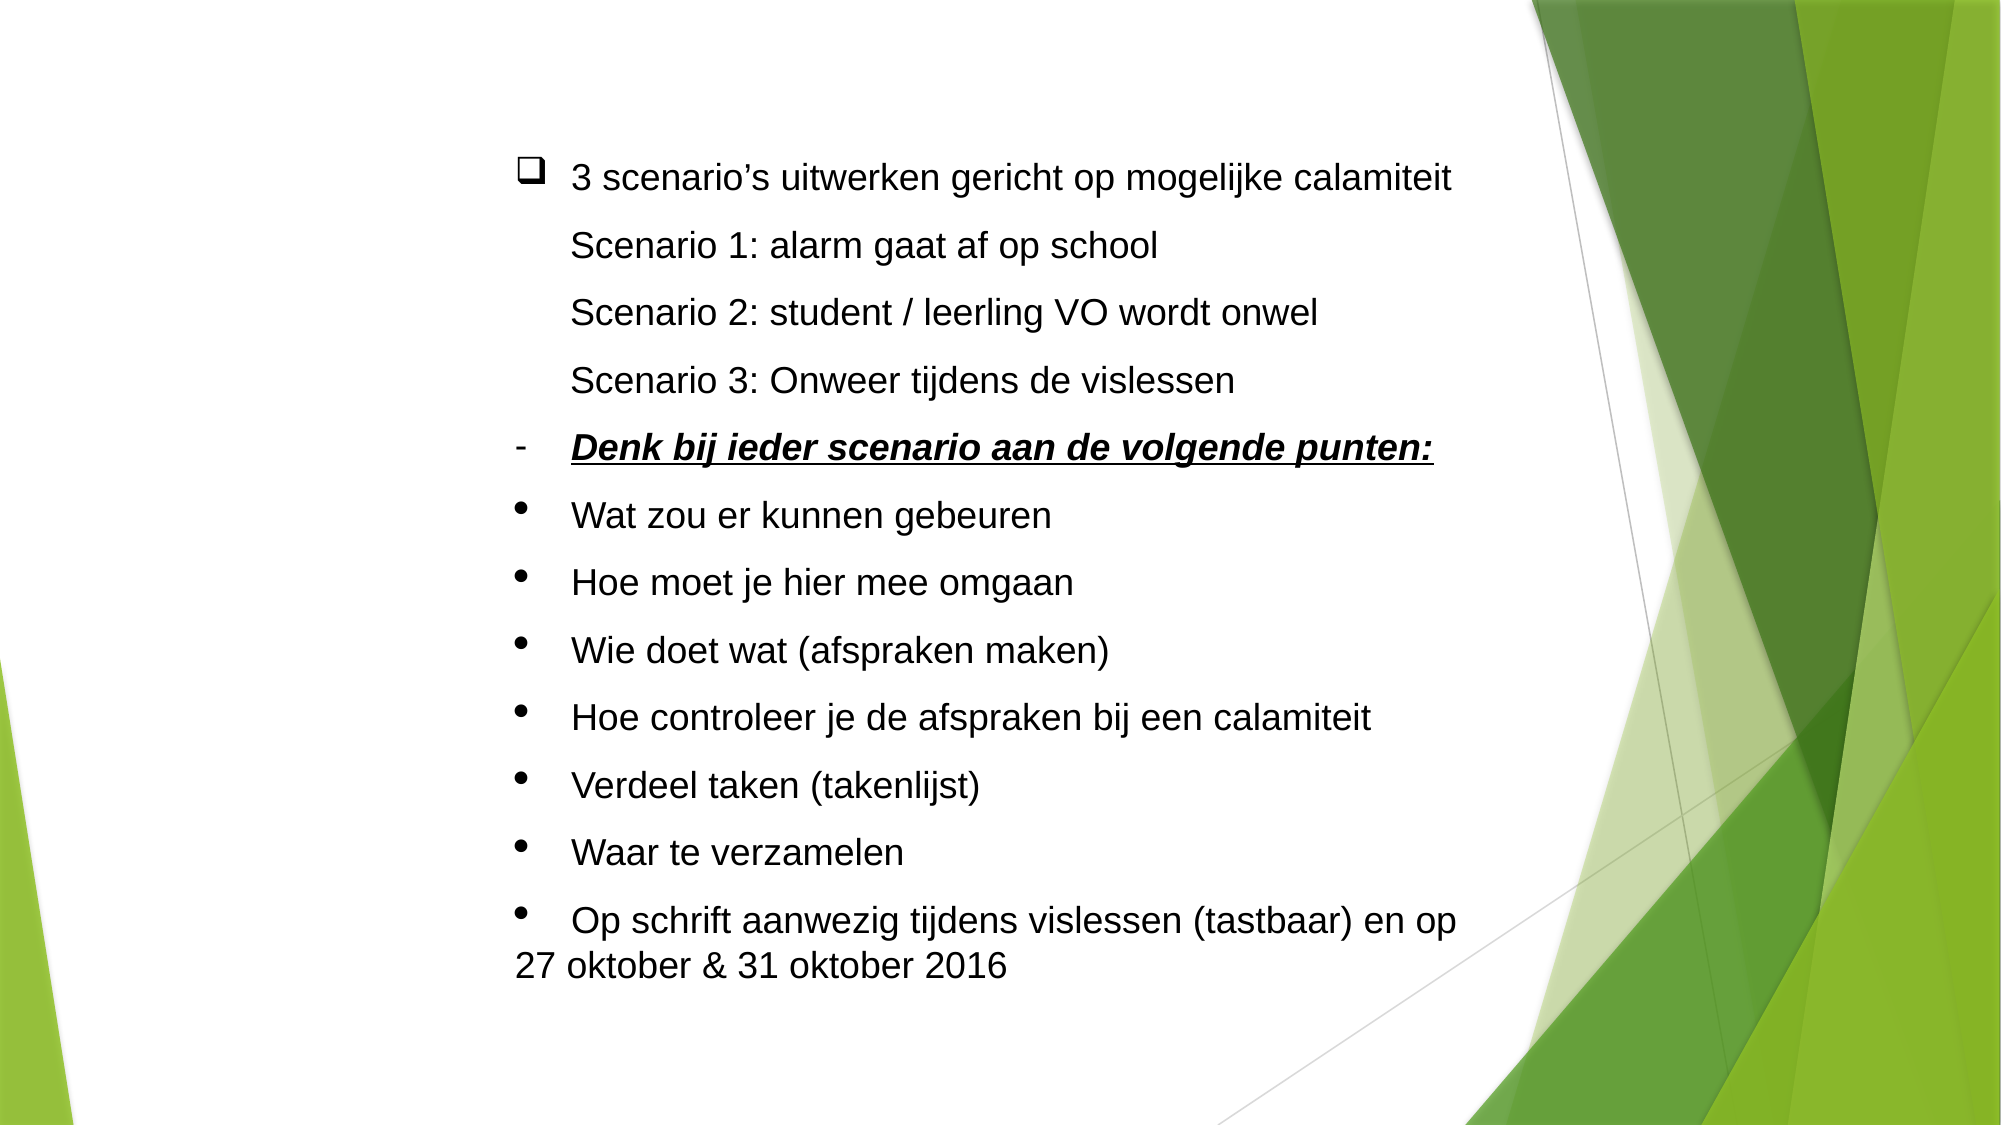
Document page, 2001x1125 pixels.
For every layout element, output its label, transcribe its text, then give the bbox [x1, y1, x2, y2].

text_box 3 scenario’s uitwerken gericht op mogelijke calamiteit Scenario 1: alarm gaat af op school Scenario 2: student / leerling VO wordt onwel Scenario 3: Onweer tijdens de vislessen Denk bij ieder scenario aan de volgende punten: Wat zou er kunnen gebeuren Hoe moet je hier mee omgaan Wie doet wat (afspraken maken) Hoe controleer je de afspraken bij een calamiteit Verdeel taken (takenlijst) Waar te verzamelen Op schrift aanwezig tijdens vislessen (tastbaar) en op 27 oktober & 31 oktober 2016 [500, 123, 1500, 993]
